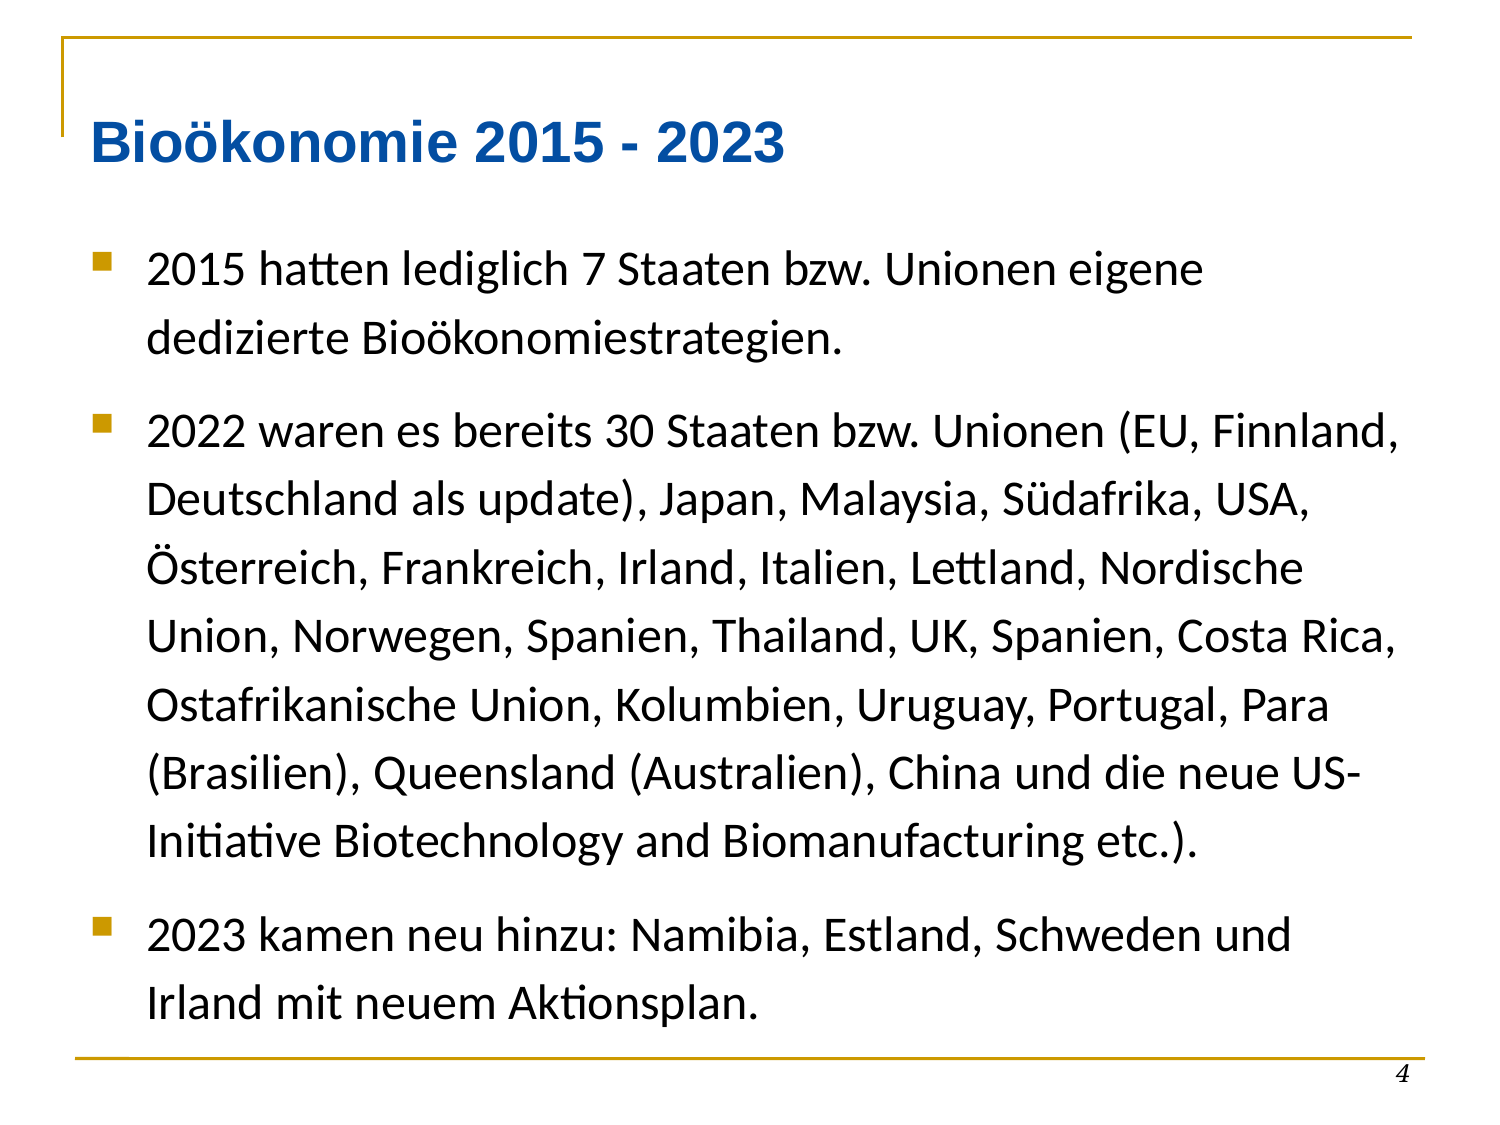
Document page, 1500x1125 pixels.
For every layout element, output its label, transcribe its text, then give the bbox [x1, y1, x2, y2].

title Bioökonomie 2015 - 2023 [75, 45, 1459, 233]
slide_number 4 [1074, 1023, 1426, 1100]
text_box 2015 hatten lediglich 7 Staaten bzw. Unionen eigene dedizierte Bioökonomiestrategien. 2022 waren es bereits 30 Staaten bzw. Unionen (EU, Finnland, Deutschland als update), Japan, Malaysia, Südafrika, USA, Österreich, Frankreich, Irland, Italien, Lettland, Nordische Union, Norwegen, Spanien, Thailand, UK, Spanien, Costa Rica, Ostafrikanische Union, Kolumbien, Uruguay, Portugal, Para (Brasilien), Queensland (Australien), China und die neue US-Initiative Biotechnology and Biomanufacturing etc.). 2023 kamen neu hinzu: Namibia, Estland, Schweden und Irland mit neuem Aktionsplan. [74, 219, 1425, 906]
